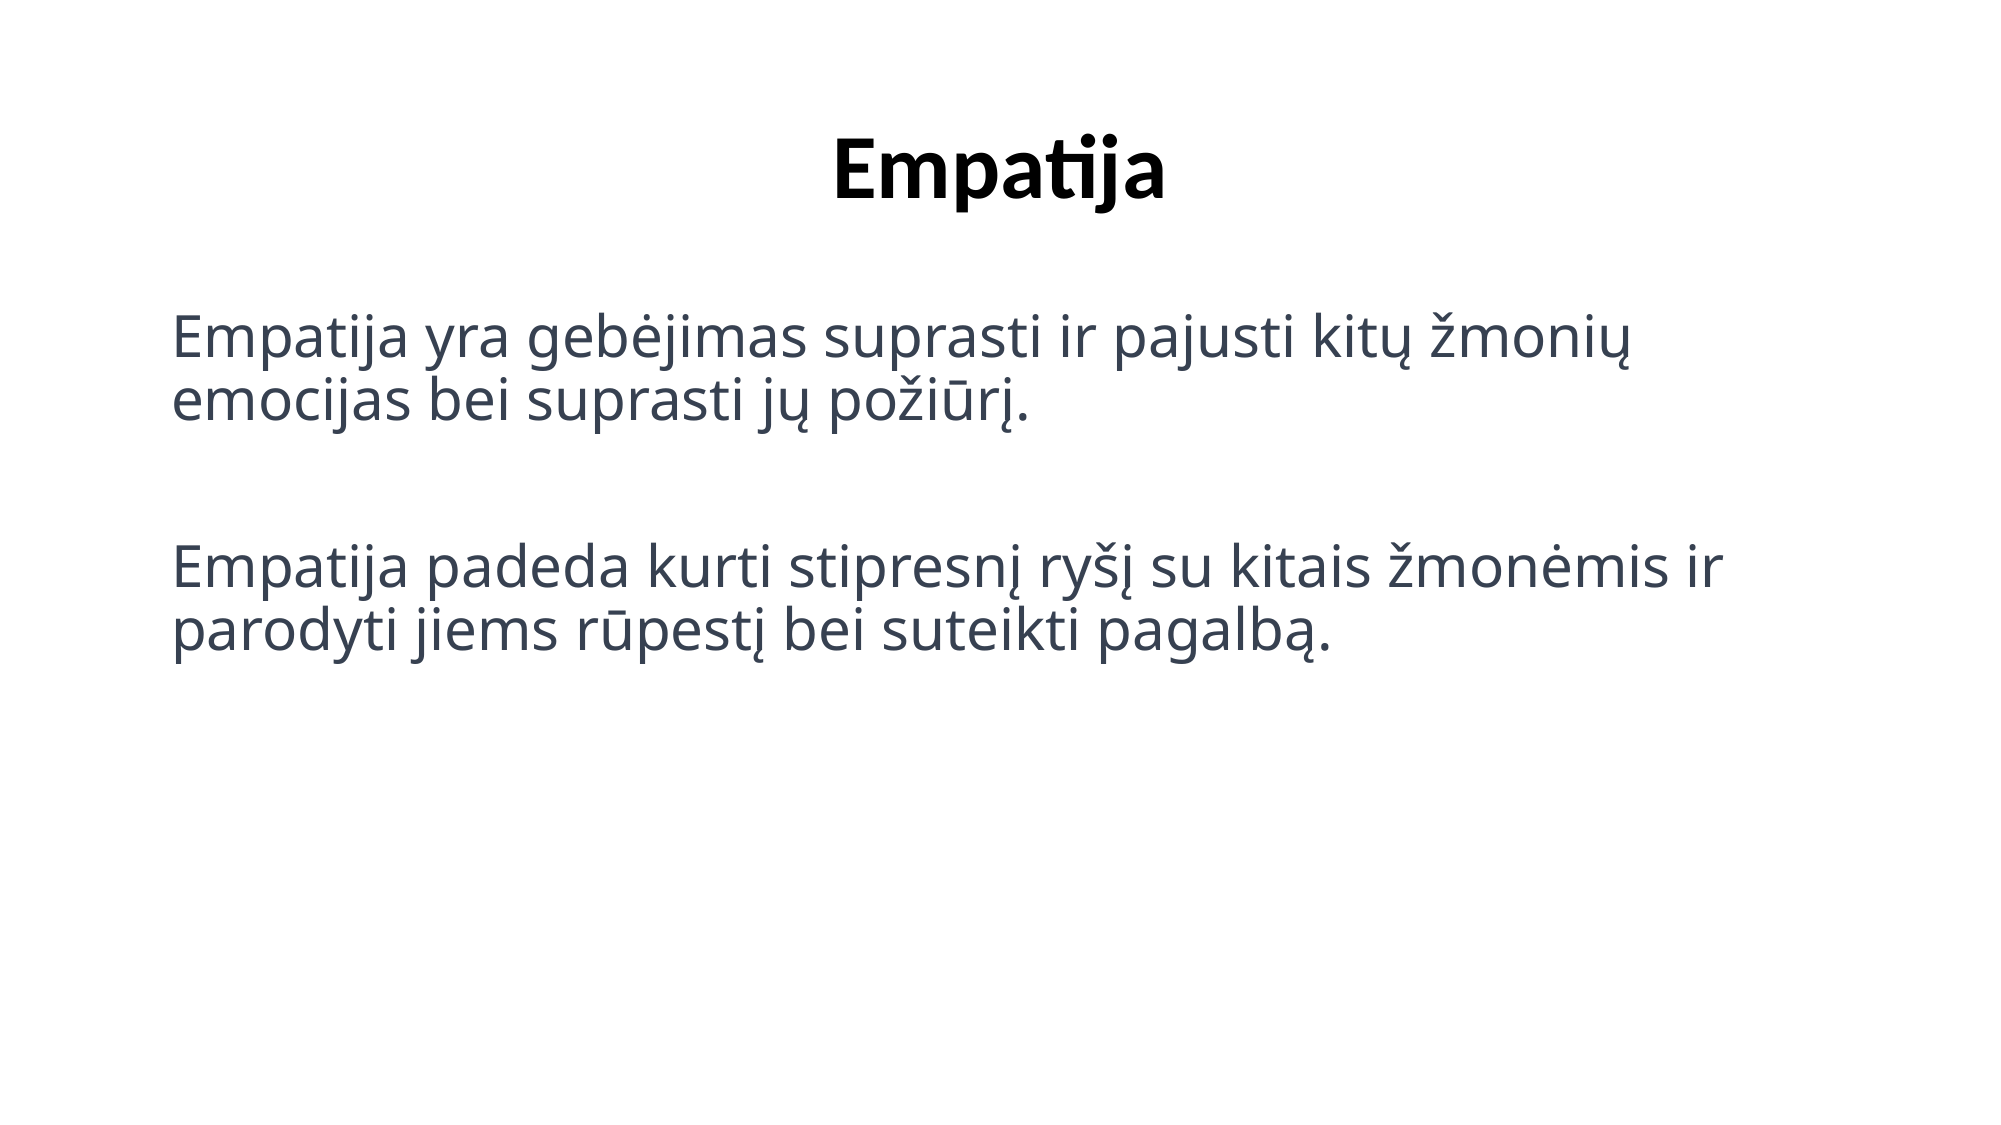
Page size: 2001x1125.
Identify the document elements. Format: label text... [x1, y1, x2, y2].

list Empatija yra gebėjimas suprasti ir pajusti kitų žmonių emocijas bei suprasti jų požiūrį. Empatija padeda kurti stipresnį ryšį su kitais žmonėmis ir parodyti jiems rūpestį bei suteikti pagalbą. [137, 299, 1863, 1014]
title Empatija [137, 59, 1863, 278]
